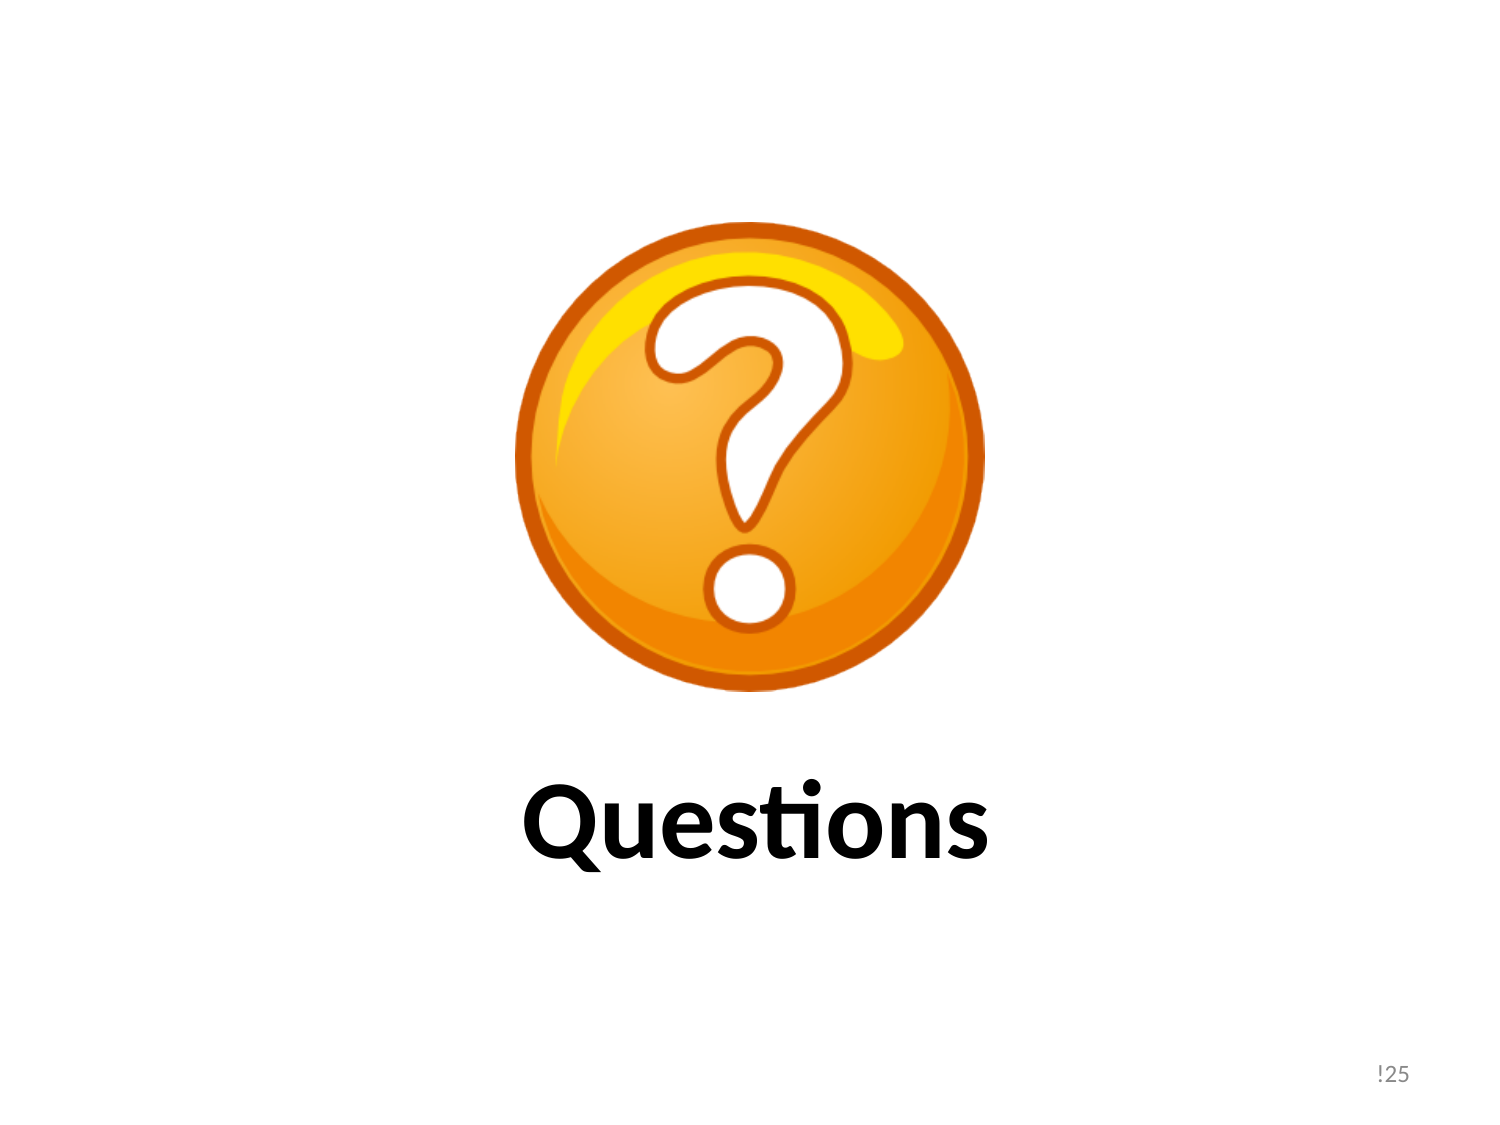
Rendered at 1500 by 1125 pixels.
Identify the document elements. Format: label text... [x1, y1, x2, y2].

text_box Questions [507, 738, 1007, 888]
picture [515, 222, 985, 692]
slide_number !25 [1074, 1042, 1425, 1103]
